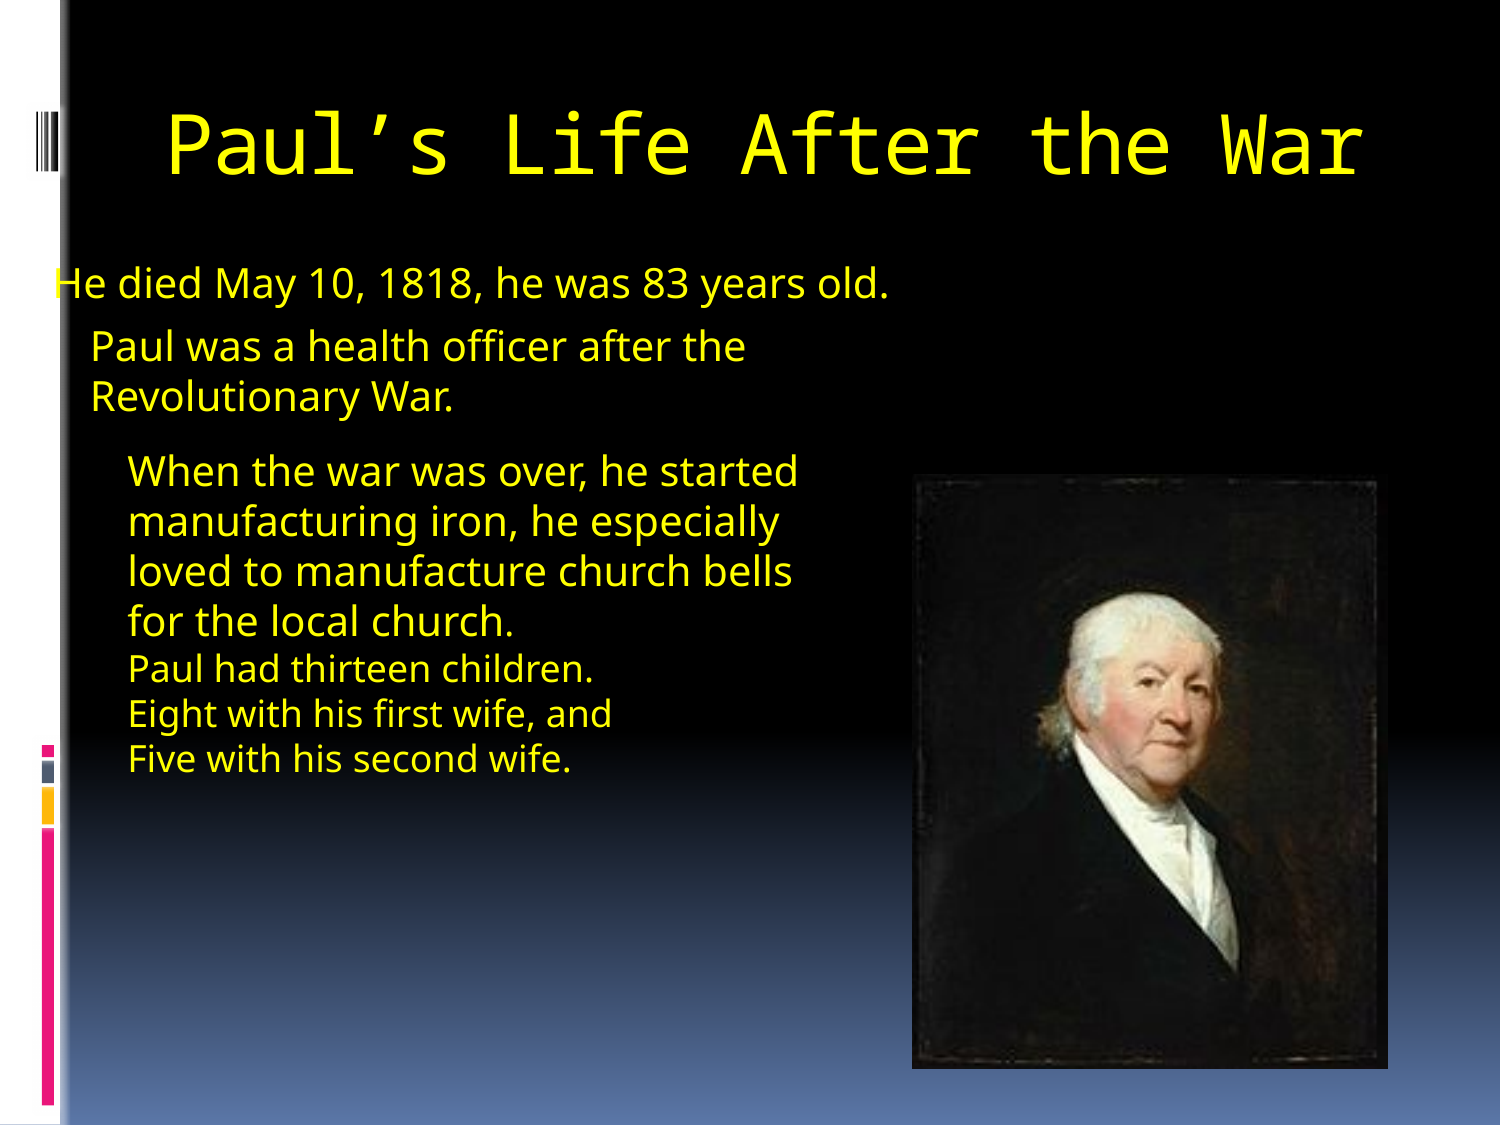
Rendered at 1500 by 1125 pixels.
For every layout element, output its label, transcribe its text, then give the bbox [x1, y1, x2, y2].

picture [912, 474, 1388, 1070]
text_box When the war was over, he started manufacturing iron, he especially loved to manufacture church bells for the local church. Paul had thirteen children. Eight with his first wife, and Five with his second wife. [112, 437, 863, 788]
text_box [174, 674, 575, 736]
title Paul’s Life After the War [150, 83, 1425, 234]
text_box Paul was a health officer after the Revolutionary War. [74, 315, 825, 428]
text_box He died May 10, 1818, he was 83 years old. [37, 249, 906, 315]
list [75, 428, 600, 688]
